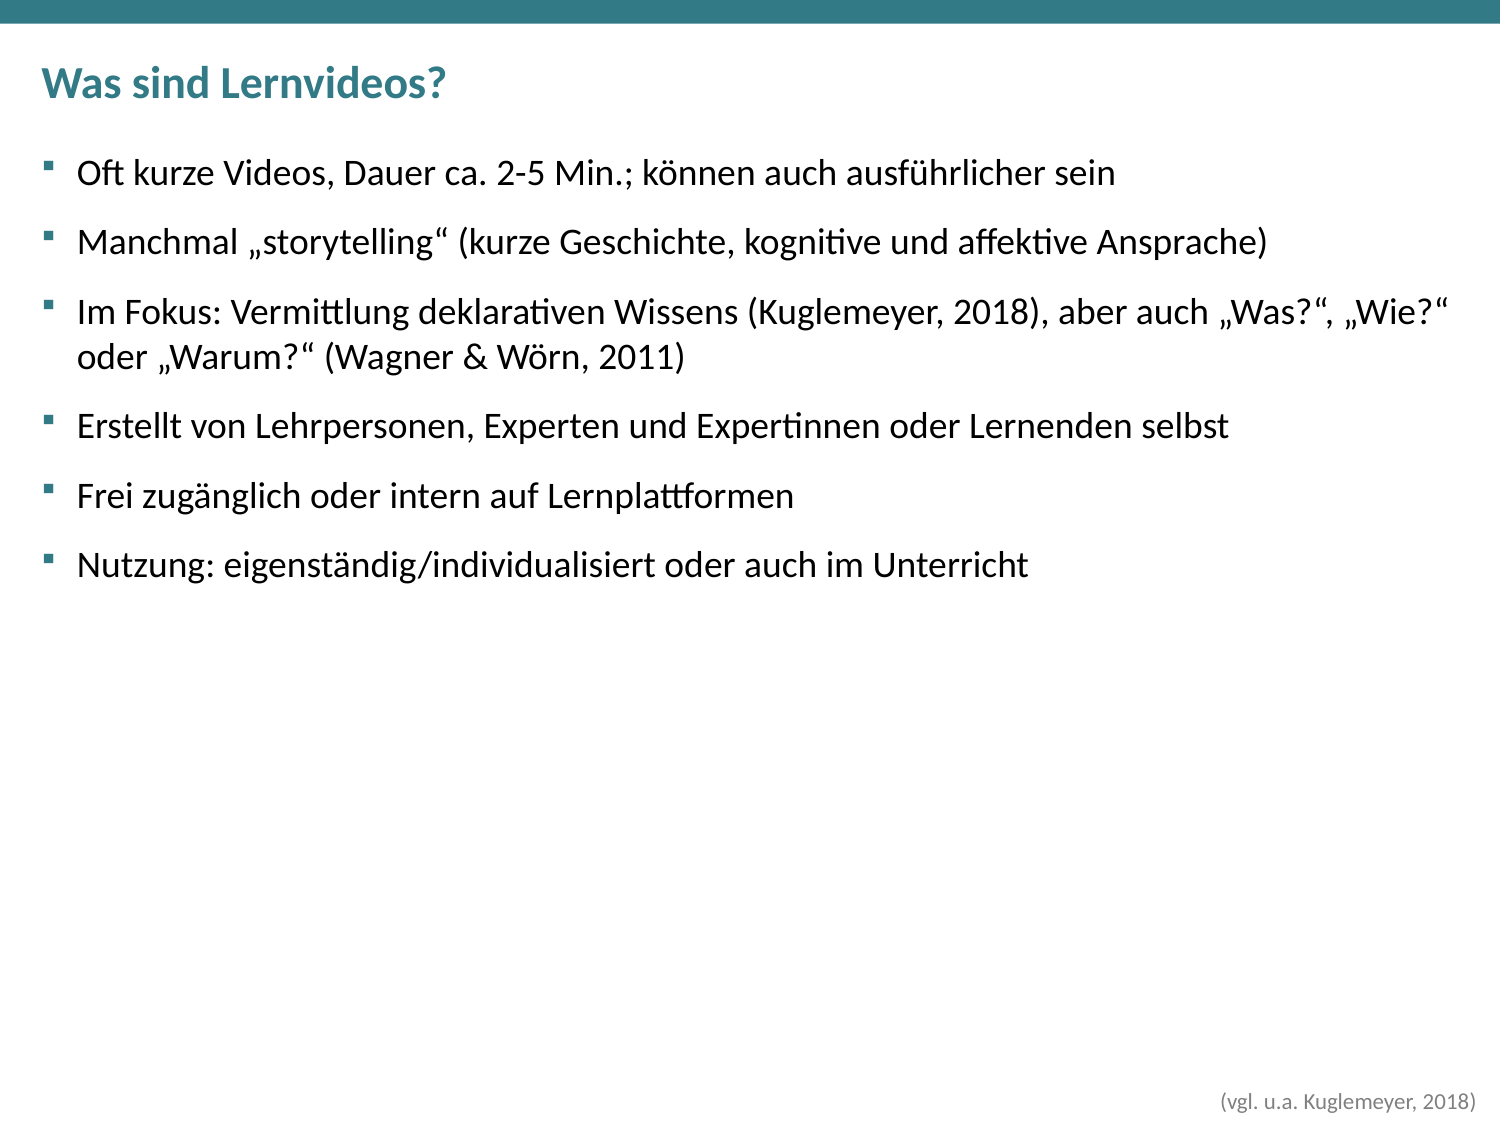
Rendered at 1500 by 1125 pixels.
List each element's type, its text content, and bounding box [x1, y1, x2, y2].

list Oft kurze Videos, Dauer ca. 2-5 Min.; können auch ausführlicher sein Manchmal „storytelling“ (kurze Geschichte, kognitive und affektive Ansprache) Im Fokus: Vermittlung deklarativen Wissens (Kuglemeyer, 2018), aber auch „Was?“, „Wie?“ oder „Warum?“ (Wagner & Wörn, 2011) Erstellt von Lehrpersonen, Experten und Expertinnen oder Lernenden selbst Frei zugänglich oder intern auf Lernplattformen Nutzung: eigenständig/individualisiert oder auch im Unterricht [41, 147, 1459, 1063]
list (vgl. u.a. Kuglemeyer, 2018) [17, 1086, 1483, 1122]
title Was sind Lernvideos? [41, 53, 1459, 119]
